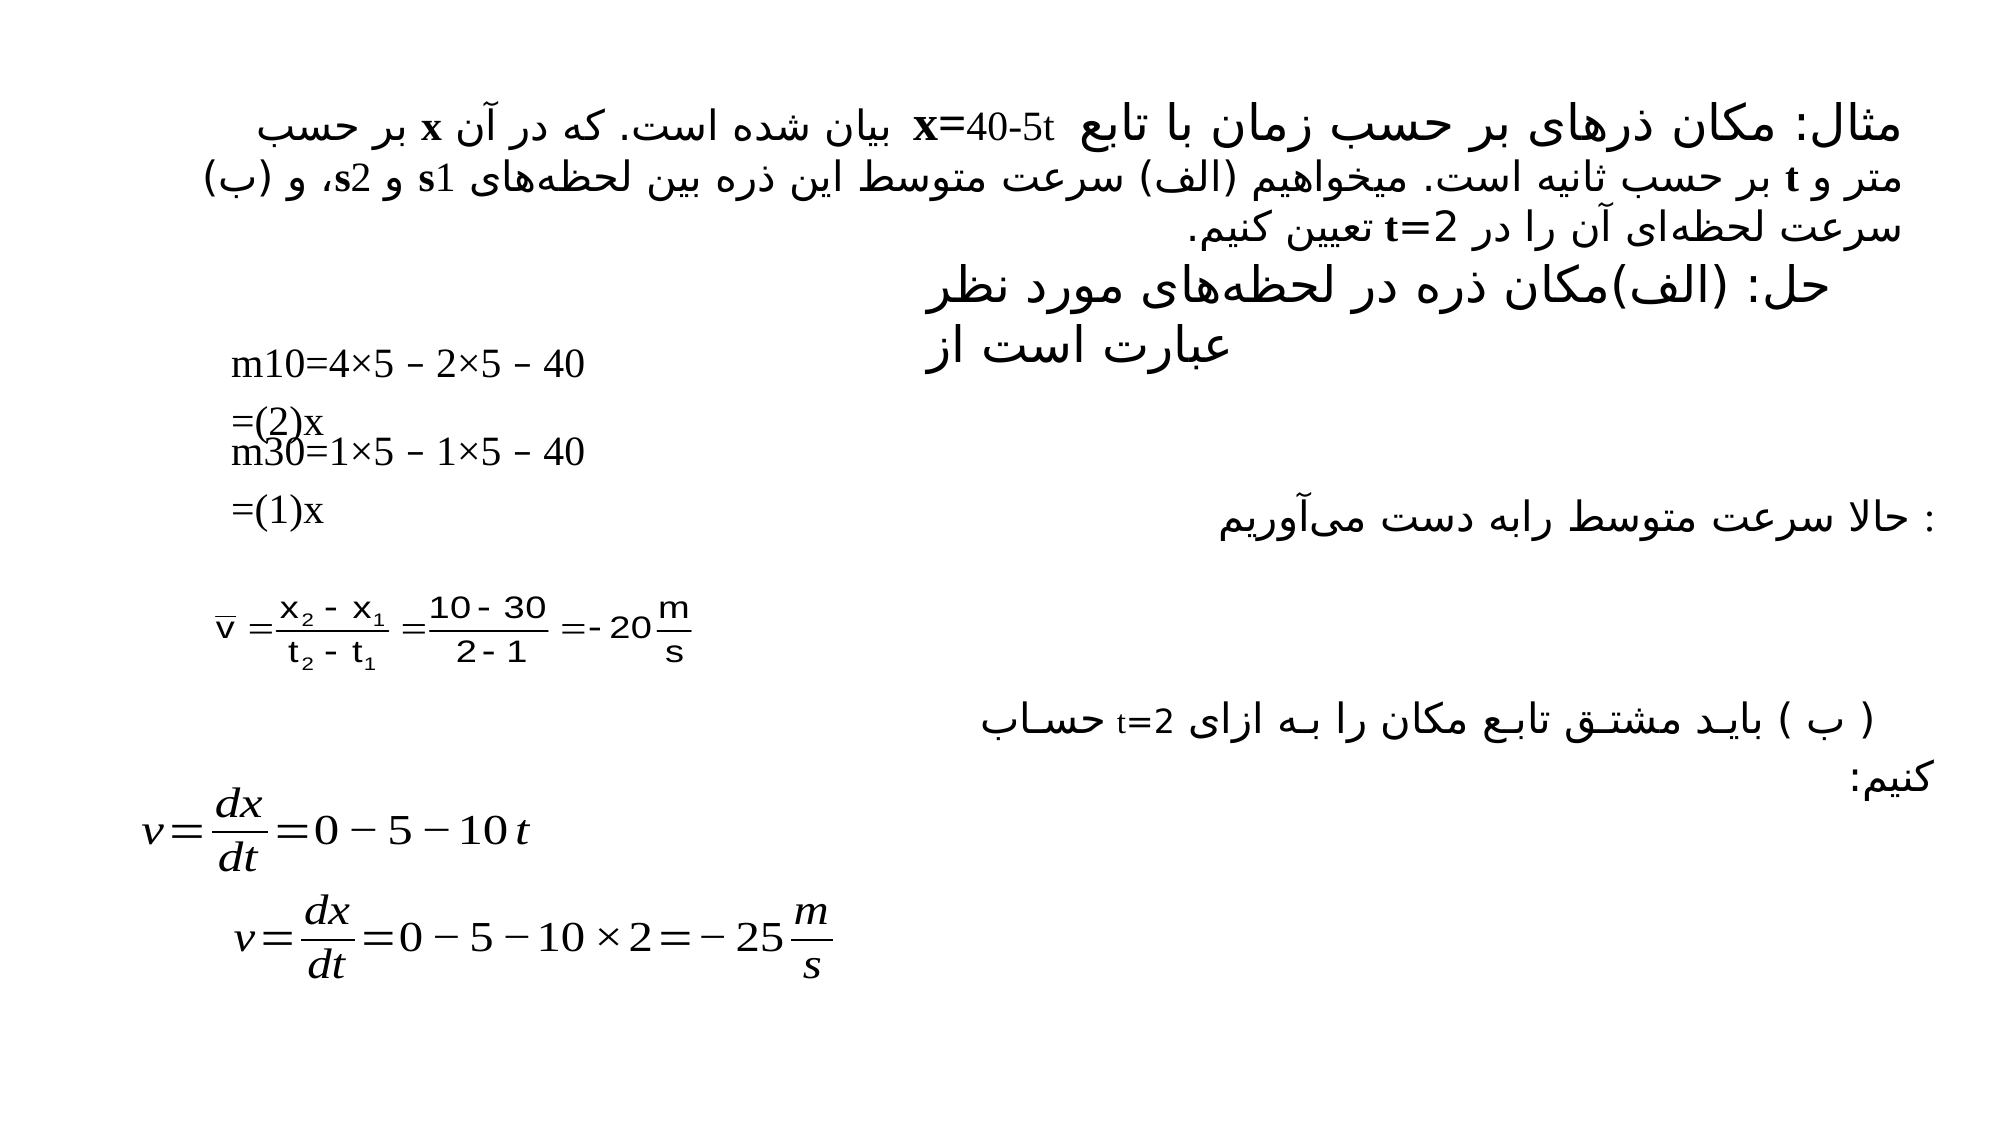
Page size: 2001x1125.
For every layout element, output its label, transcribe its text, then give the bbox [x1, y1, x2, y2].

text_box مثال: مکان ذره­ای بر حسب زمان با تابع x=40-5t بیان شده است. که در آن x بر حسب متر و t بر حسب ثانیه است. می­خواهیم (الف) سرعت متوسط این ذره بین لحظه‌های s1 و s2، و (ب) سرعت لحظه‌ای آن را در 2=t تعیین کنیم. [182, 82, 2000, 308]
text_box حالا سرعت متوسط رابه دست می‌آوریم : [1203, 482, 1951, 548]
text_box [209, 589, 698, 678]
text_box m30=1×5 – 1×5 – 40 =(1)x [216, 409, 705, 482]
text_box m10=4×5 – 2×5 – 40 =(2)x [216, 321, 705, 394]
text_box ( ب ) باید مشتق تابع مکان را به ازای 2=t حساب کنیم: [965, 677, 1950, 750]
text_box حل: (الف)مکان ذره در لحظه‌های مورد نظر عبارت است از [912, 245, 1977, 381]
